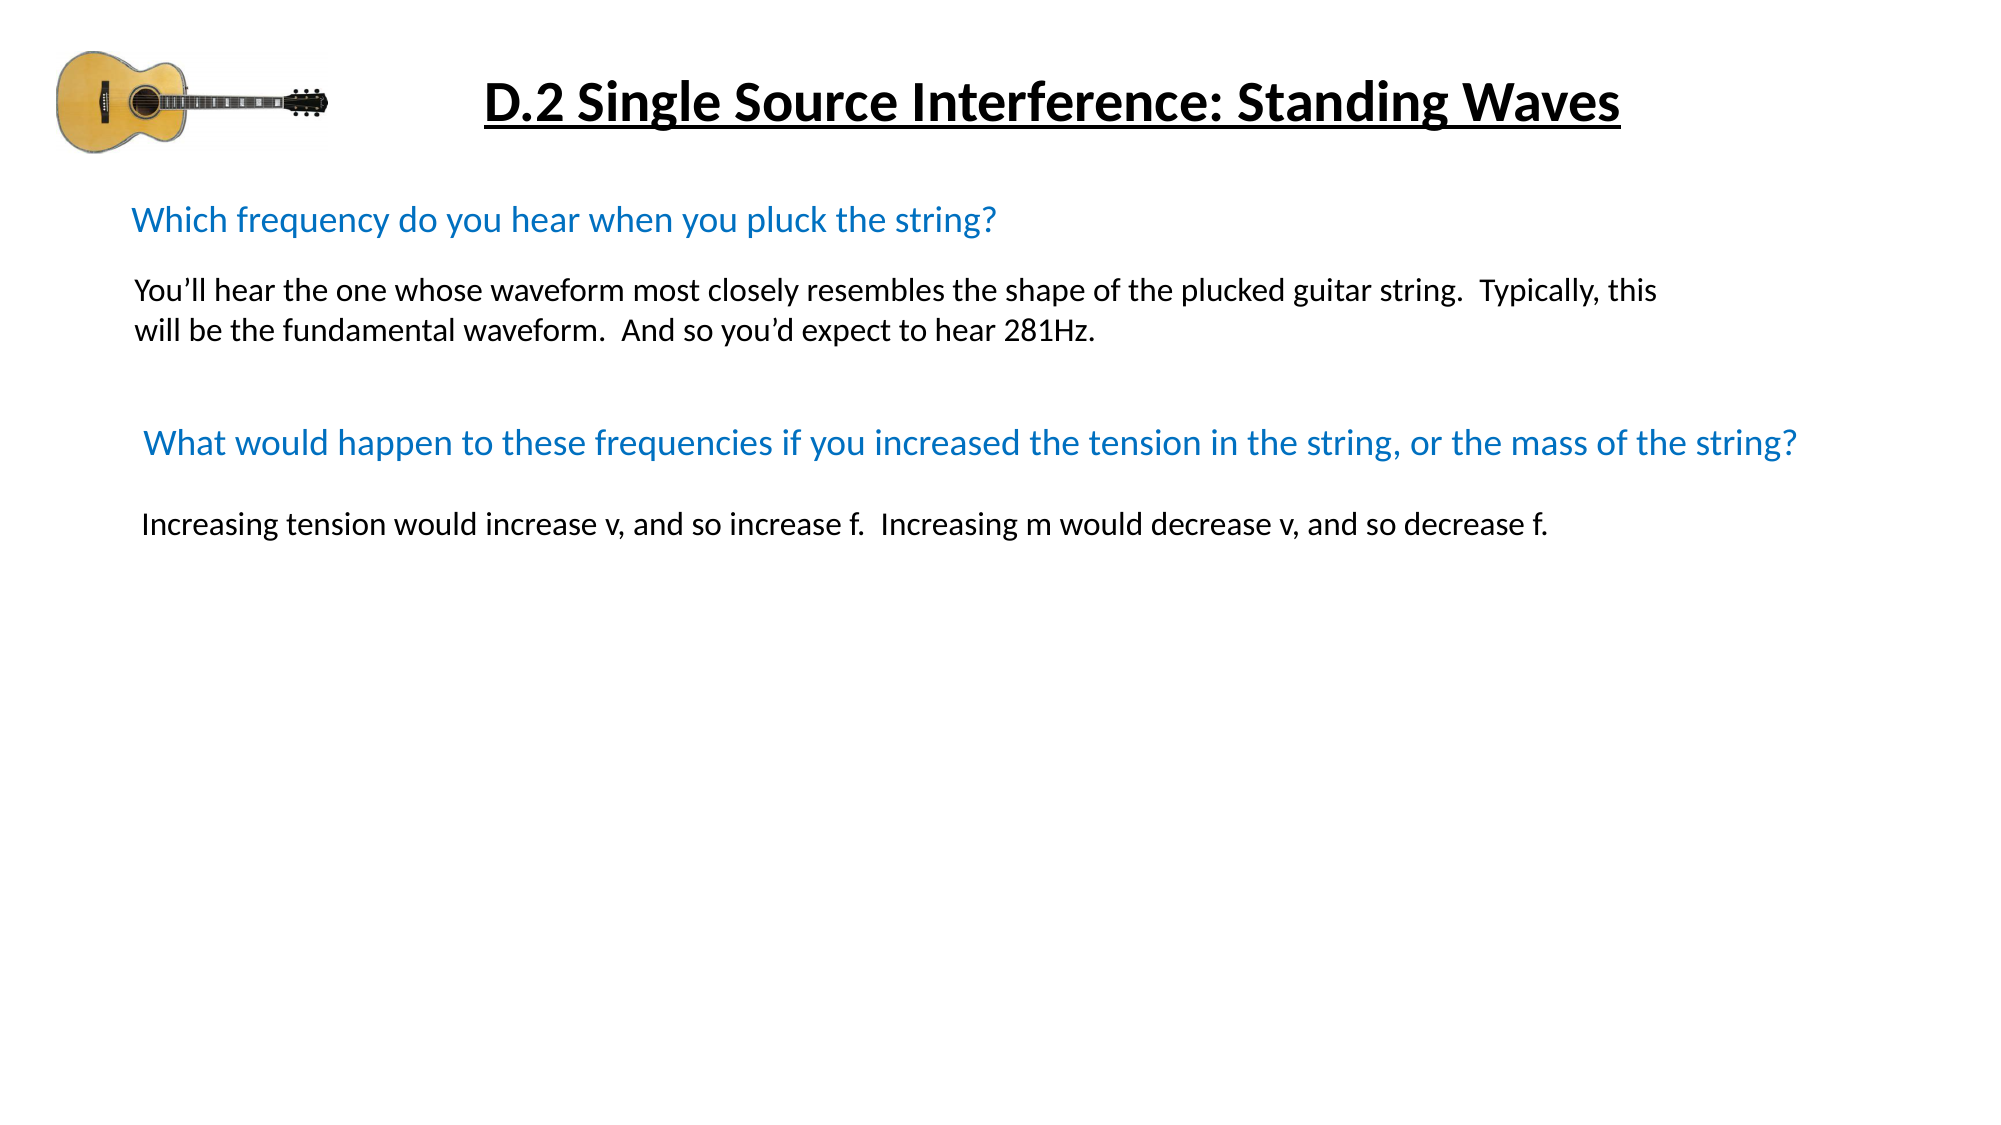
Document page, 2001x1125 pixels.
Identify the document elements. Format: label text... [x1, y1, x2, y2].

text_box Which frequency do you hear when you pluck the string? [116, 187, 1015, 248]
text_box What would happen to these frequencies if you increased the tension in the string, or the mass of the string? [128, 410, 1816, 471]
text_box D.2 Single Source Interference: Standing Waves [469, 63, 1721, 147]
text_box Increasing tension would increase v, and so increase f. Increasing m would decrease v, and so decrease f. [126, 495, 1567, 550]
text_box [53, 41, 330, 164]
text_box You’ll hear the one whose waveform most closely resembles the shape of the plucked guitar string. Typically, this will be the fundamental waveform. And so you’d expect to hear 281Hz. [119, 260, 1683, 356]
